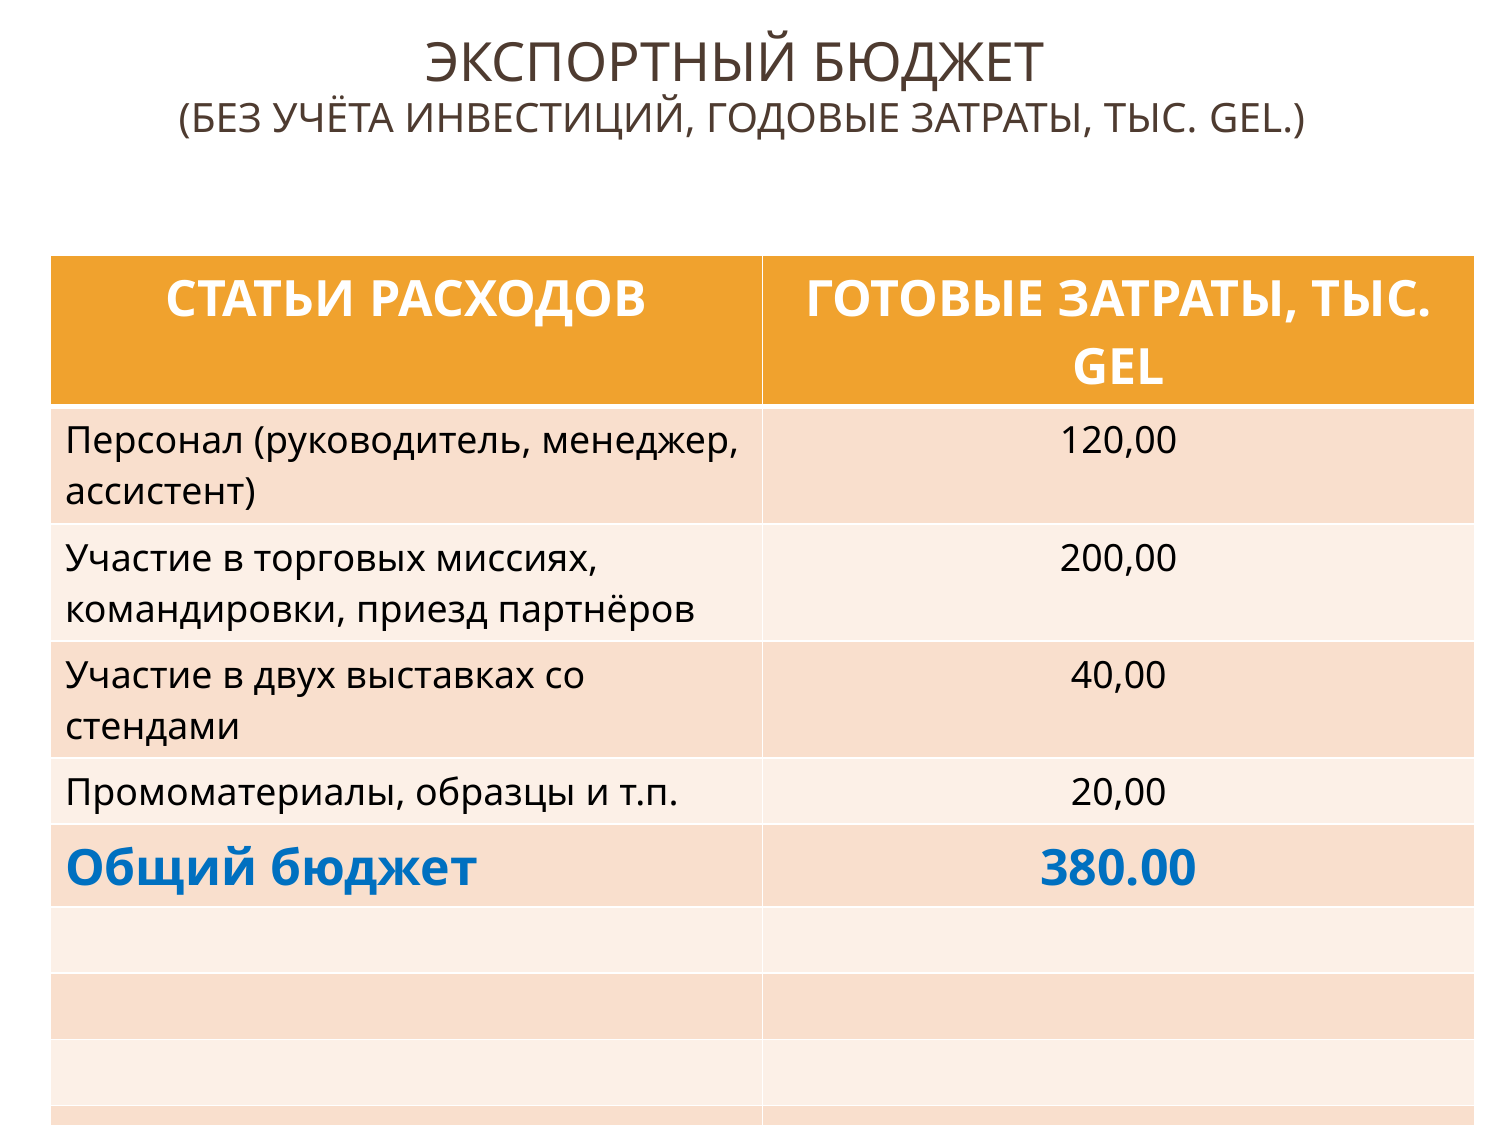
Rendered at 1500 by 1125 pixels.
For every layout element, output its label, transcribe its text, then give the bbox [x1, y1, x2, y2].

table_cell [763, 974, 1474, 1039]
table_cell [51, 974, 762, 1039]
table_header ГОТОВЫЕ ЗАТРАТЫ, ТЫС. GEL [763, 256, 1474, 404]
table_cell 40,00 [763, 642, 1474, 757]
table_cell [763, 1106, 1474, 1125]
table_header СТАТЬИ РАСХОДОВ [51, 256, 762, 404]
table_cell [51, 908, 762, 972]
title ЭКСПОРТНЫЙ бюджет (БЕЗ УЧЁТА ИНВЕСТИЦИЙ, ГОДОВЫЕ ЗАТРАТЫ, тЫс. gel.) [29, 19, 1455, 149]
table_cell Участие в торговых миссиях, командировки, приезд партнёров [51, 525, 762, 640]
table_cell [763, 908, 1474, 972]
table_cell 120,00 [763, 409, 1474, 523]
table_cell Общий бюджет [51, 825, 762, 906]
table_cell Участие в двух выставках со стендами [51, 642, 762, 757]
table_cell Персонал (руководитель, менеджер, ассистент) [51, 409, 762, 523]
table_cell 20,00 [763, 759, 1474, 823]
table_cell Промоматериалы, образцы и т.п. [51, 759, 762, 823]
table_cell 380.00 [763, 825, 1474, 906]
table_cell [51, 1040, 762, 1105]
table_cell [763, 1040, 1474, 1105]
table_cell [51, 1106, 762, 1125]
table_cell 200,00 [763, 525, 1474, 640]
